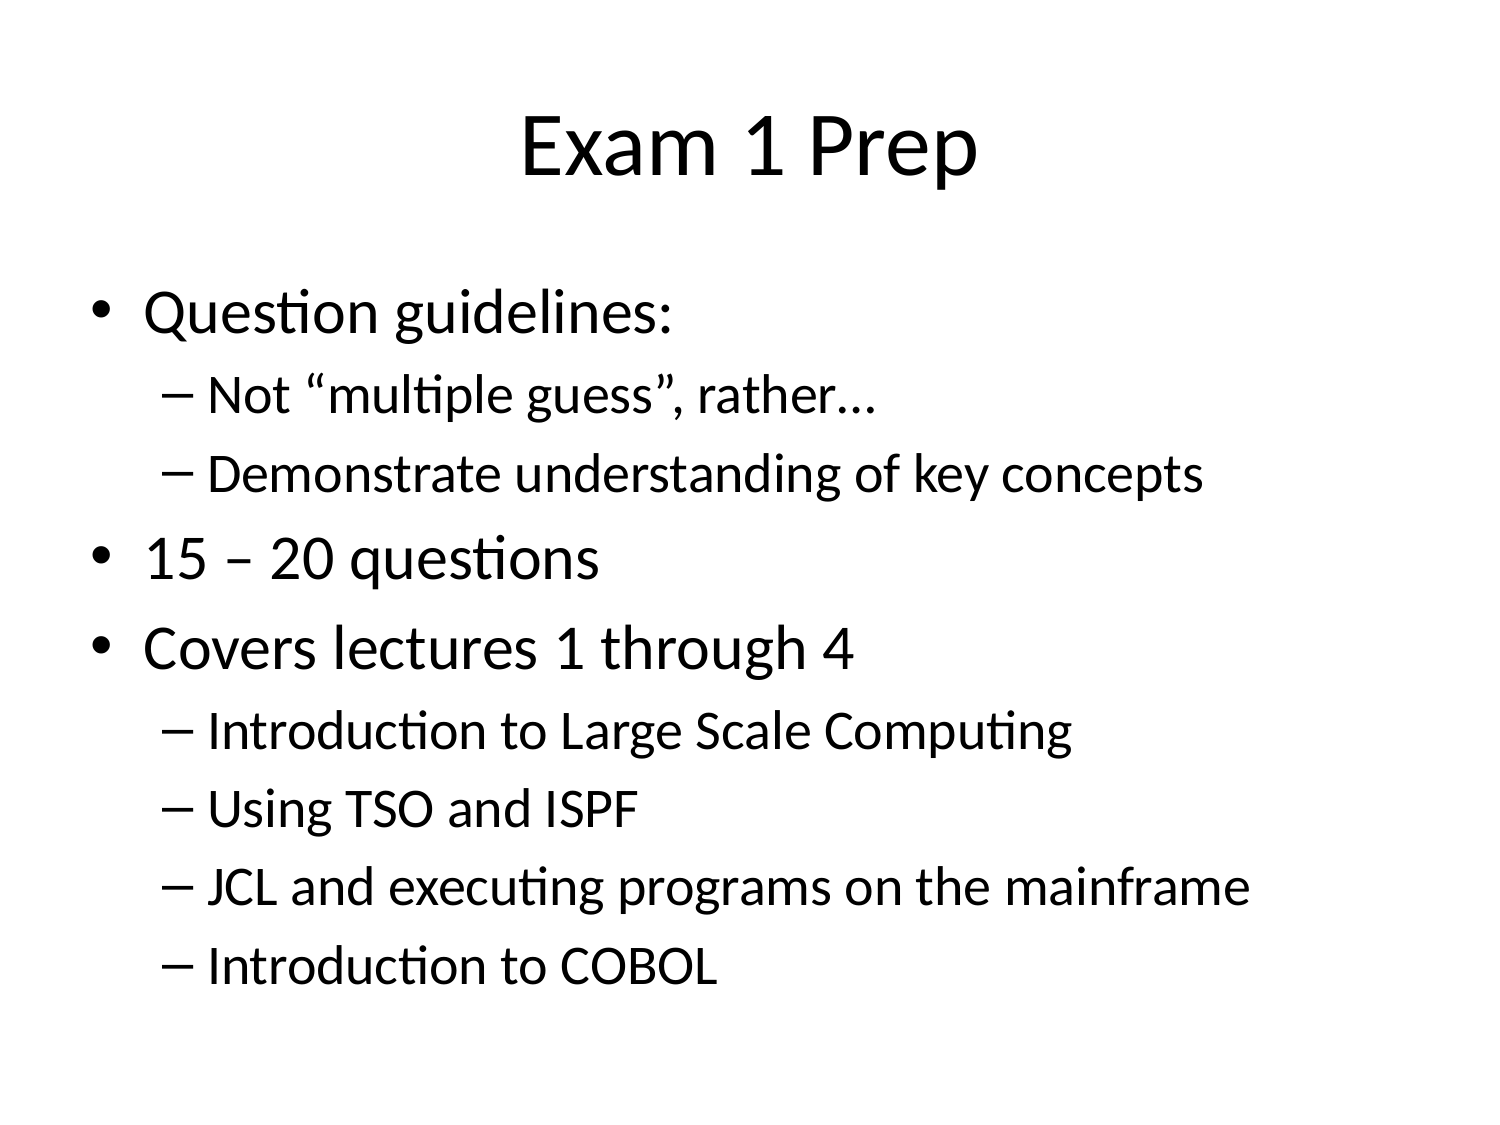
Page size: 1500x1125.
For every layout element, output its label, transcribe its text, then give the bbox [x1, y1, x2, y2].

list Question guidelines: Not “multiple guess”, rather… Demonstrate understanding of key concepts 15 – 20 questions Covers lectures 1 through 4 Introduction to Large Scale Computing Using TSO and ISPF JCL and executing programs on the mainframe Introduction to COBOL [75, 262, 1425, 1005]
title Exam 1 Prep [75, 45, 1425, 233]
